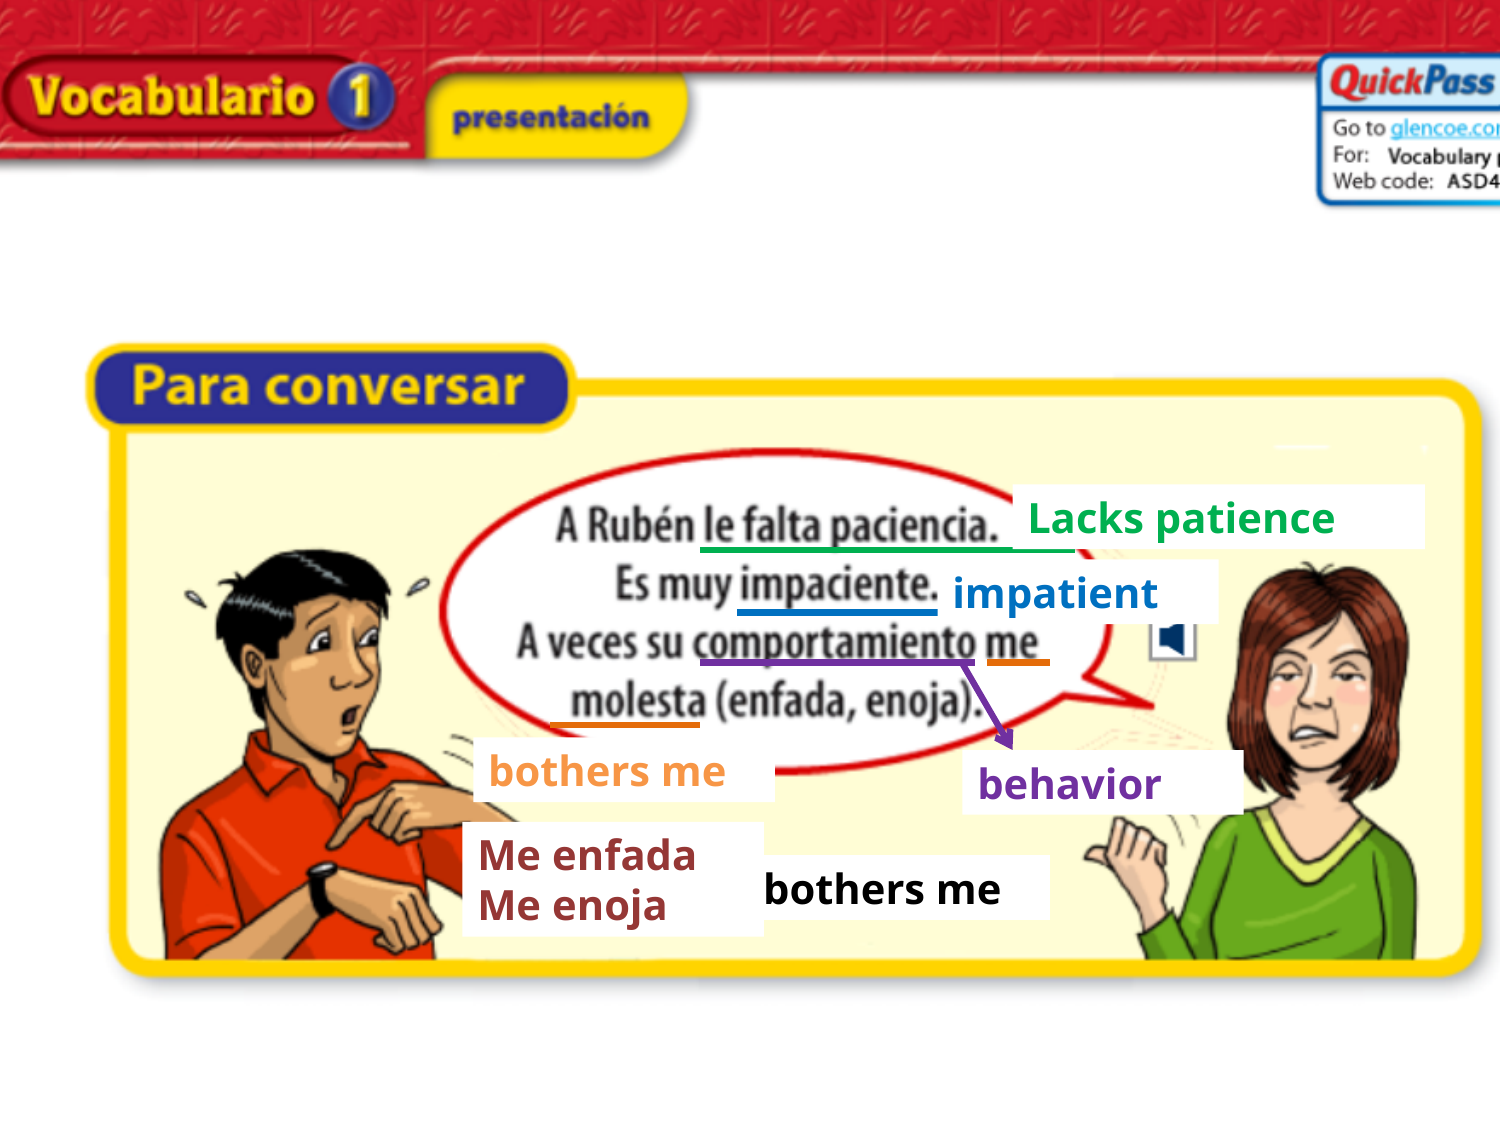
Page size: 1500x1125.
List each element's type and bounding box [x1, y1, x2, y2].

text_box [961, 662, 1013, 751]
picture [0, 0, 1500, 1125]
